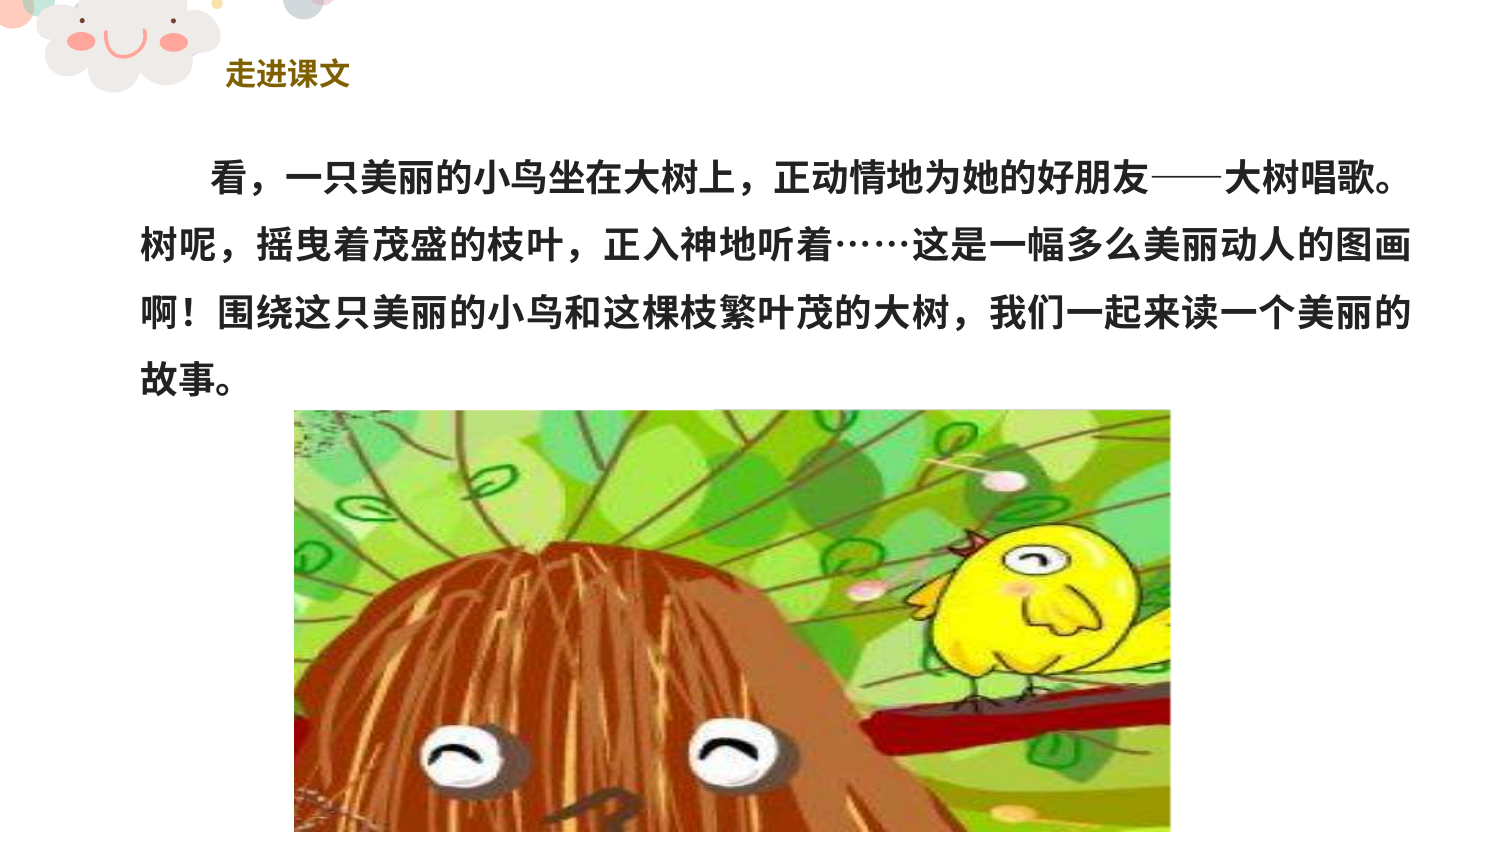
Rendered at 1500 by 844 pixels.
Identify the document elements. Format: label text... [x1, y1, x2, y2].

picture [0, 0, 342, 98]
picture [294, 409, 1174, 832]
text_box 走进课文 [342, 48, 506, 98]
text_box 看，一只美丽的小鸟坐在大树上，正动情地为她的好朋友——大树唱歌。树呢，摇曳着茂盛的枝叶，正入神地听着……这是一幅多么美丽动人的图画啊！围绕这只美丽的小鸟和这棵枝繁叶茂的大树，我们一起来读一个美丽的故事。 [129, 125, 1425, 408]
